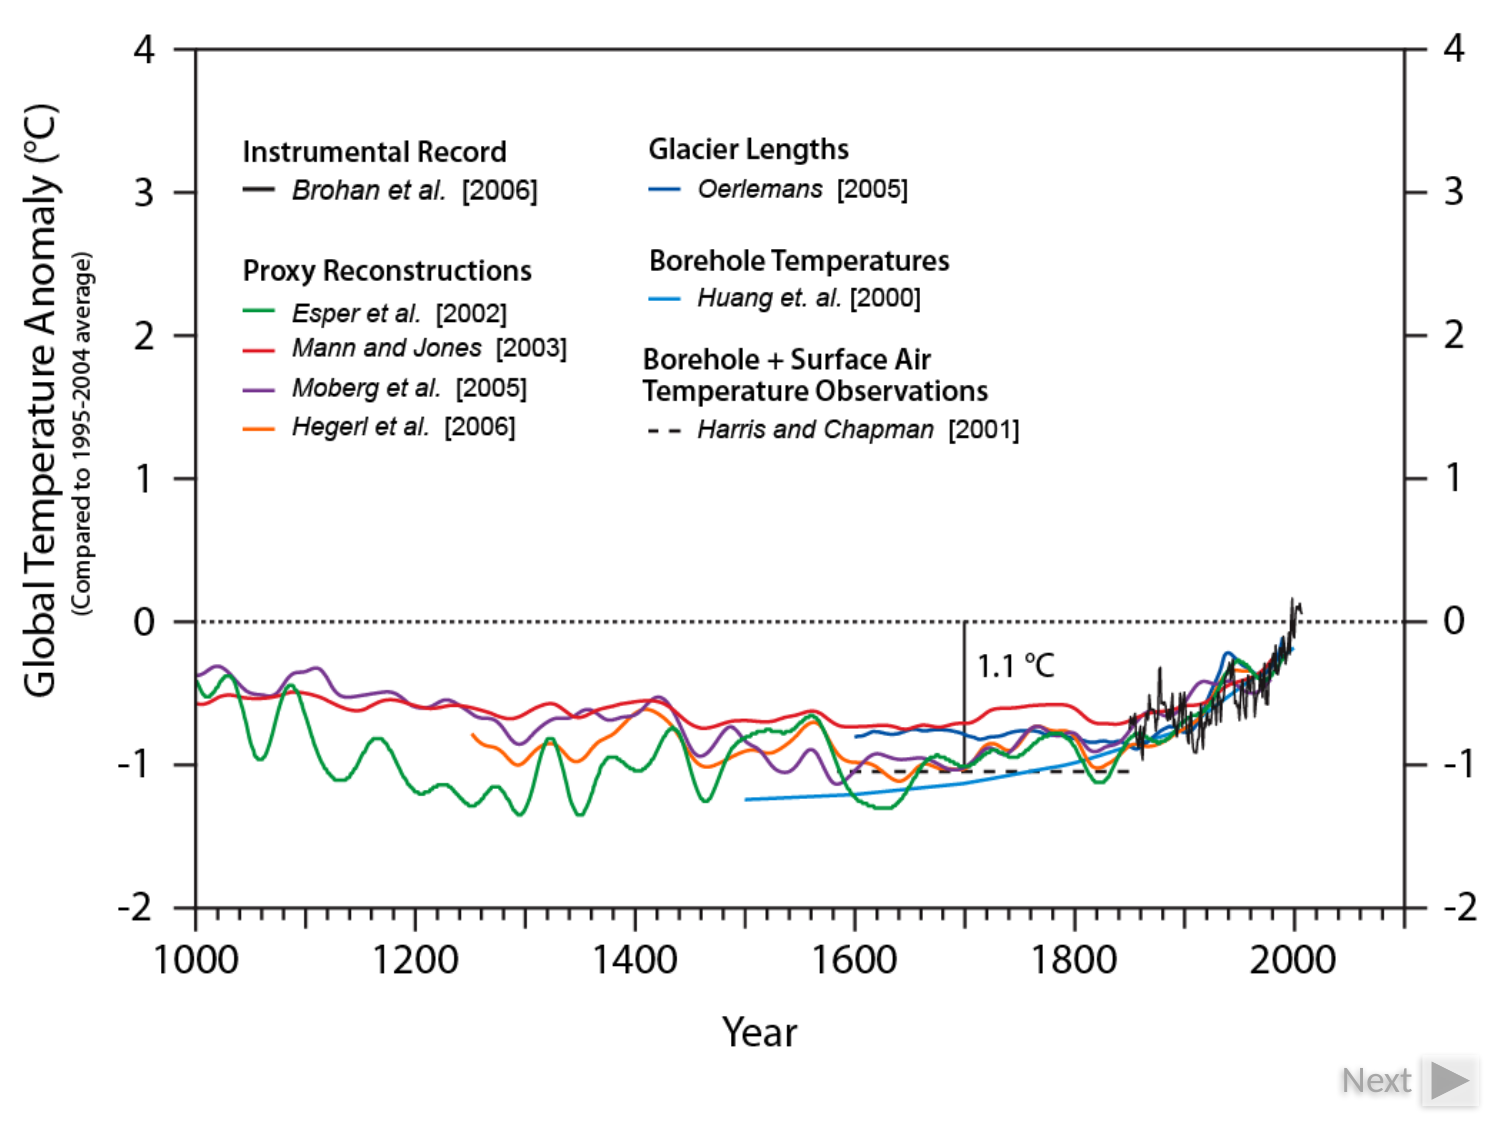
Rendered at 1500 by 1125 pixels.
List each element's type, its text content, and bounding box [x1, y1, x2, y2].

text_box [0, 0, 1500, 1058]
text_box [1422, 1065, 1480, 1107]
text_box Next [1253, 1063, 1500, 1124]
